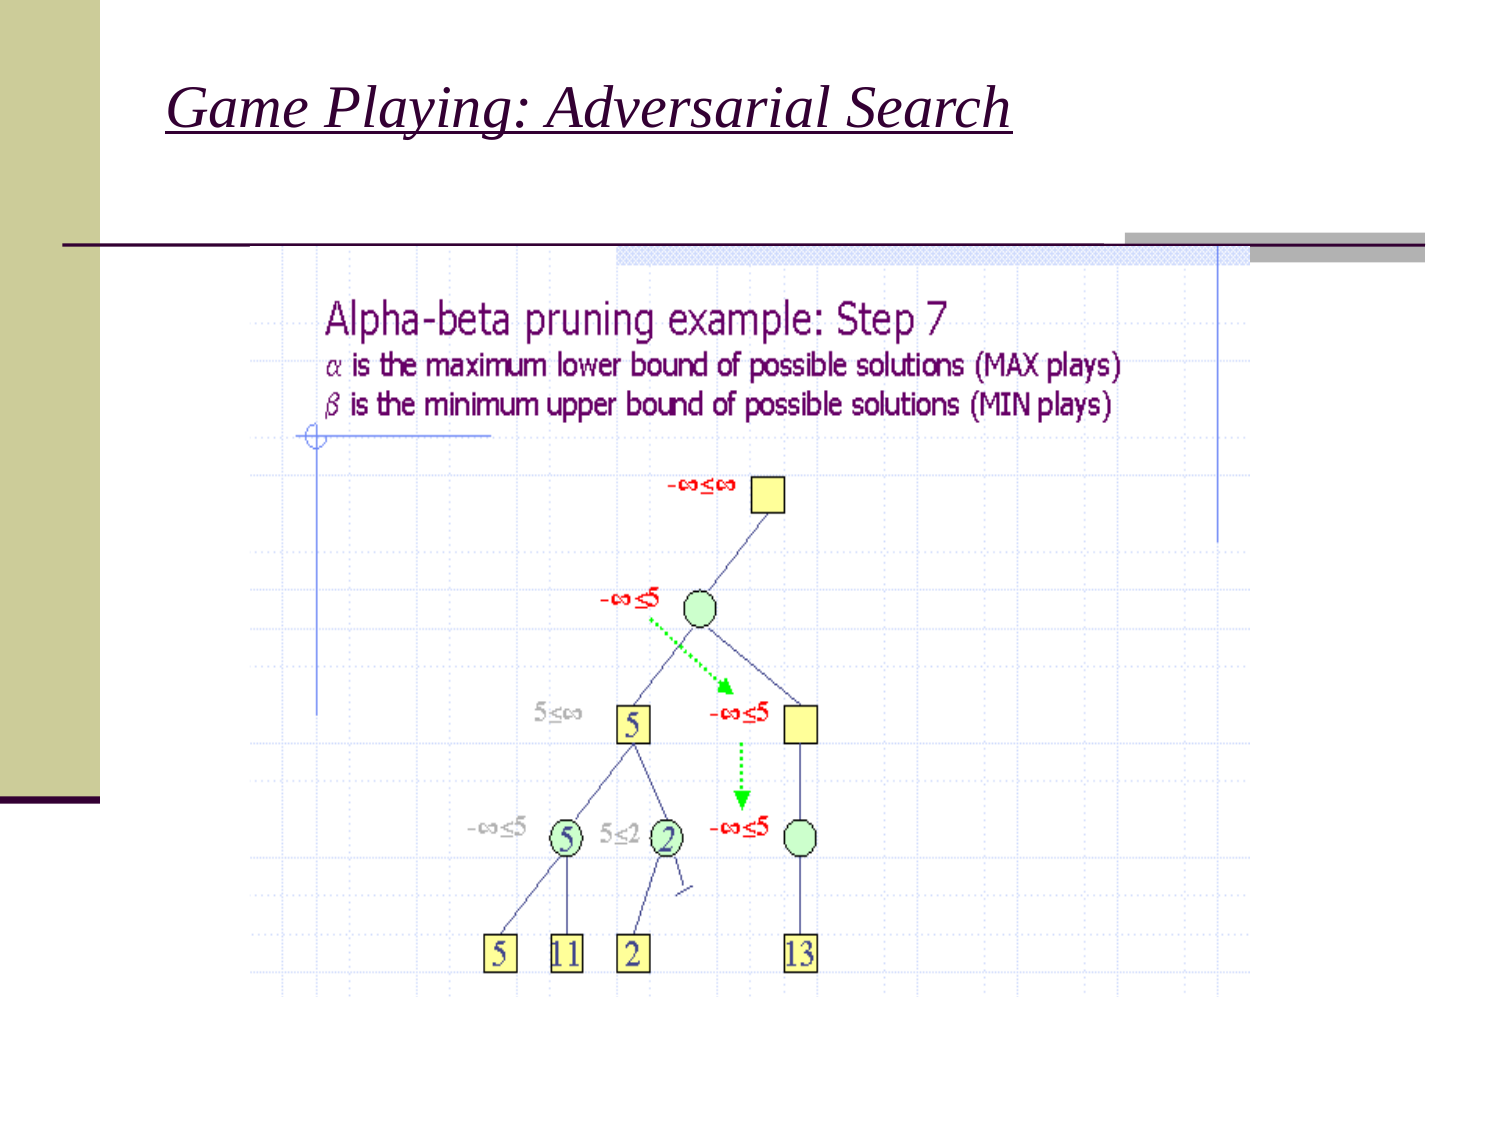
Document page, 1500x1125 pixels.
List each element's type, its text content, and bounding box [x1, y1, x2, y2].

title Game Playing: Adversarial Search [149, 45, 1426, 162]
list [249, 245, 1251, 997]
